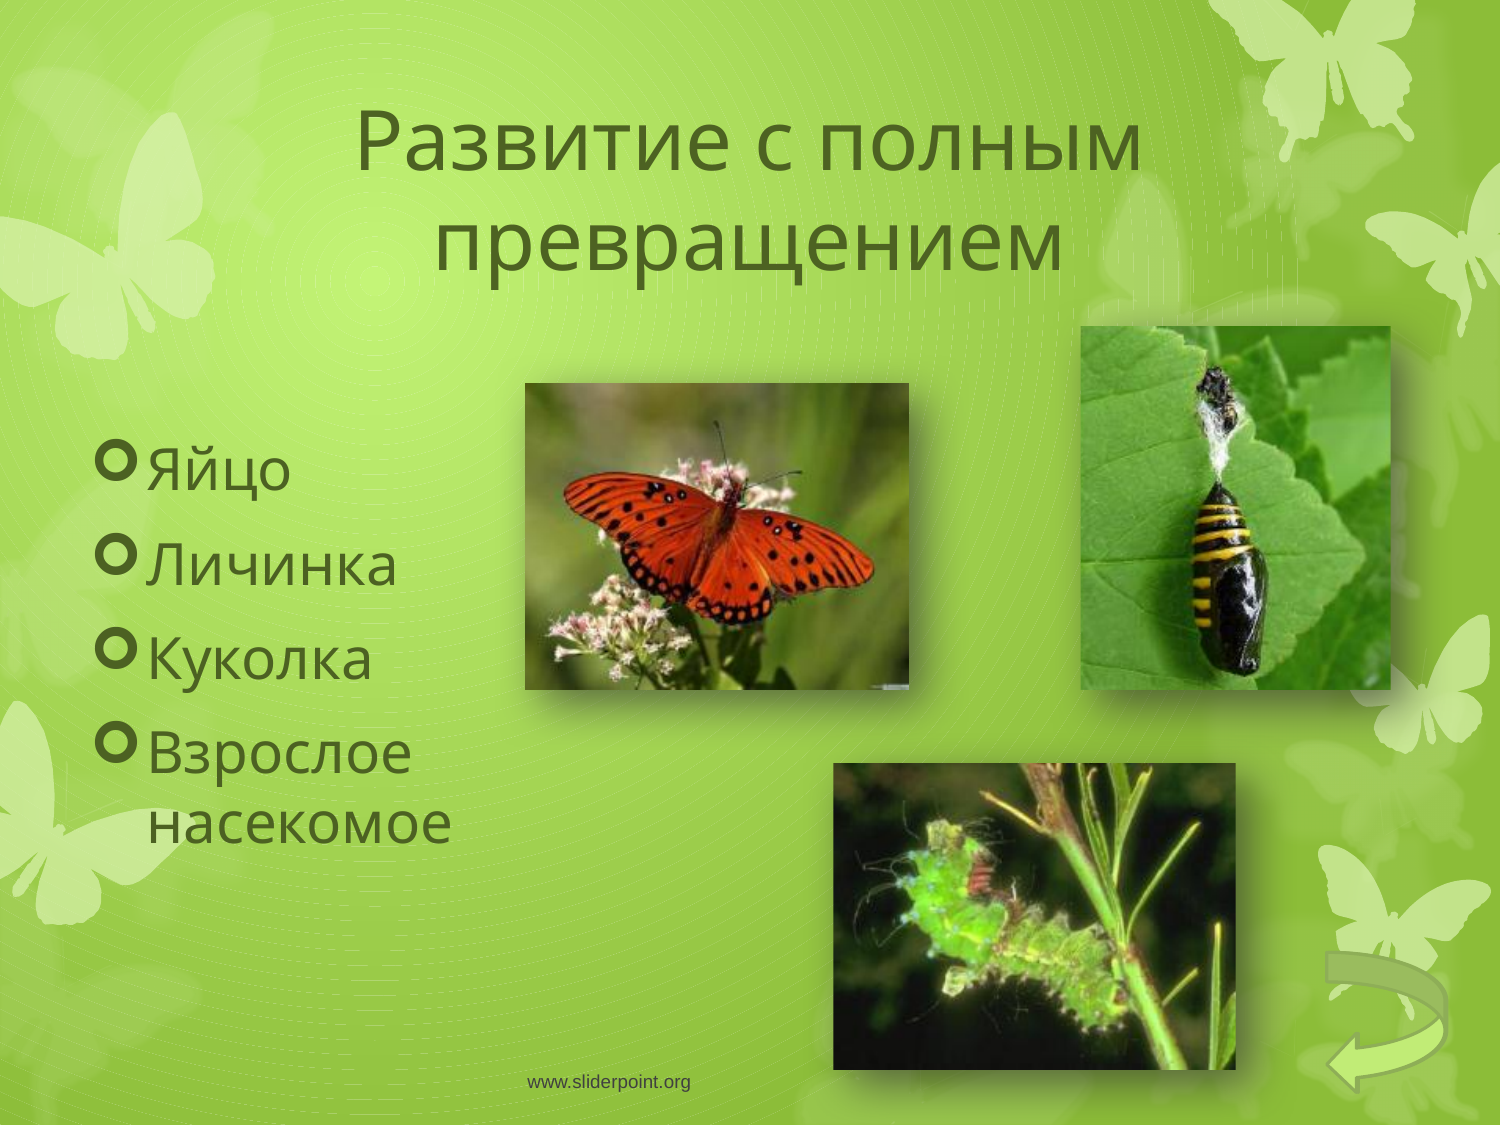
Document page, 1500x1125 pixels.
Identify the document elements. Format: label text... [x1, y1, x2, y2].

picture [1080, 325, 1392, 691]
list Яйцо Личинка Куколка Взрослое насекомое [74, 324, 738, 963]
title Развитие с полным превращением [74, 74, 1426, 301]
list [832, 762, 1237, 1070]
footer www.sliderpoint.org [512, 1025, 988, 1100]
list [524, 383, 909, 691]
text_box [1325, 950, 1447, 1094]
